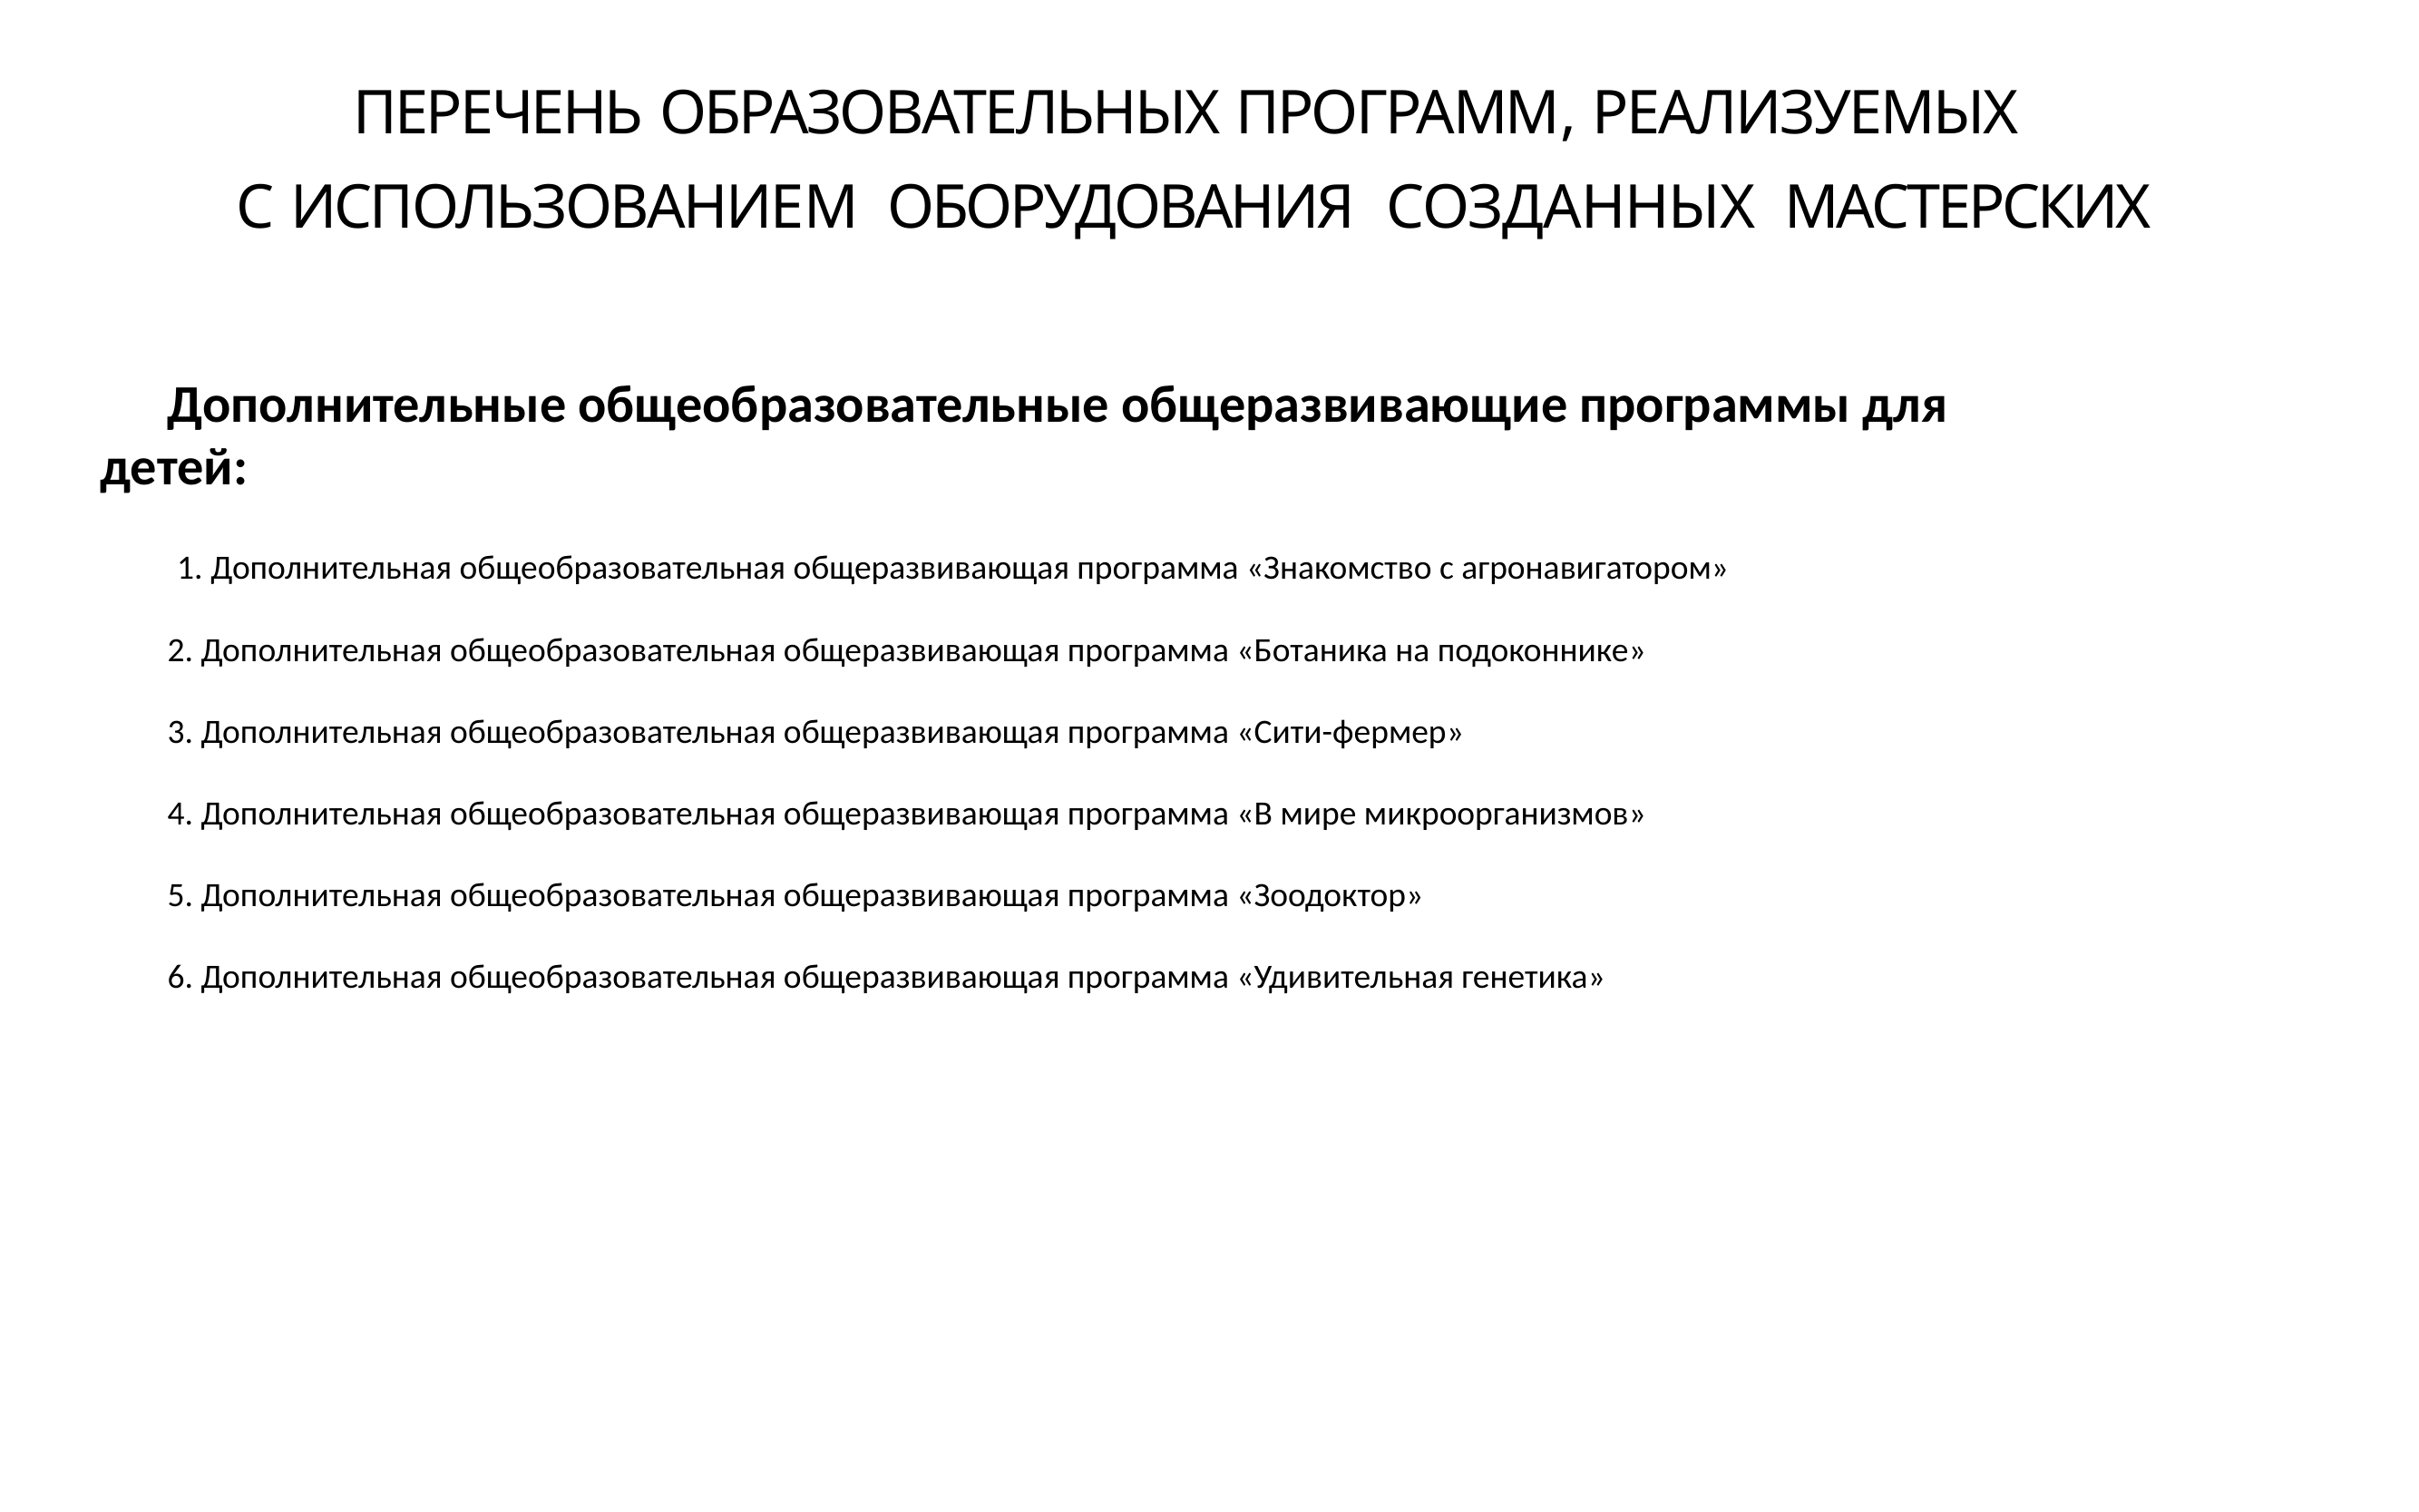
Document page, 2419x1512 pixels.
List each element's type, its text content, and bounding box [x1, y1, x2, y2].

text_box Дополнительные общеобразовательные общеразвивающие программы для детей: 1. Дополнительная общеобразовательная общеразвивающая программа «Знакомство с агронавигатором» 2. Дополнительная общеобразовательная общеразвивающая программа «Ботаника на подоконнике» 3. Дополнительная общеобразовательная общеразвивающая программа «Сити-фермер» 4. Дополнительная общеобразовательная общеразвивающая программа «В мире микроорганизмов» 5. Дополнительная общеобразовательная общеразвивающая программа «Зоодоктор» 6. Дополнительная общеобразовательная общеразвивающая программа «Удивительная генетика» [86, 313, 2105, 1050]
text_box ПЕРЕЧЕНЬ ОБРАЗОВАТЕЛЬНЫХ ПРОГРАММ, РЕАЛИЗУЕМЫХ С ИСПОЛЬЗОВАНИЕМ ОБОРУДОВАНИЯ СОЗДАННЫХ МАСТЕРСКИХ [65, 40, 2321, 240]
